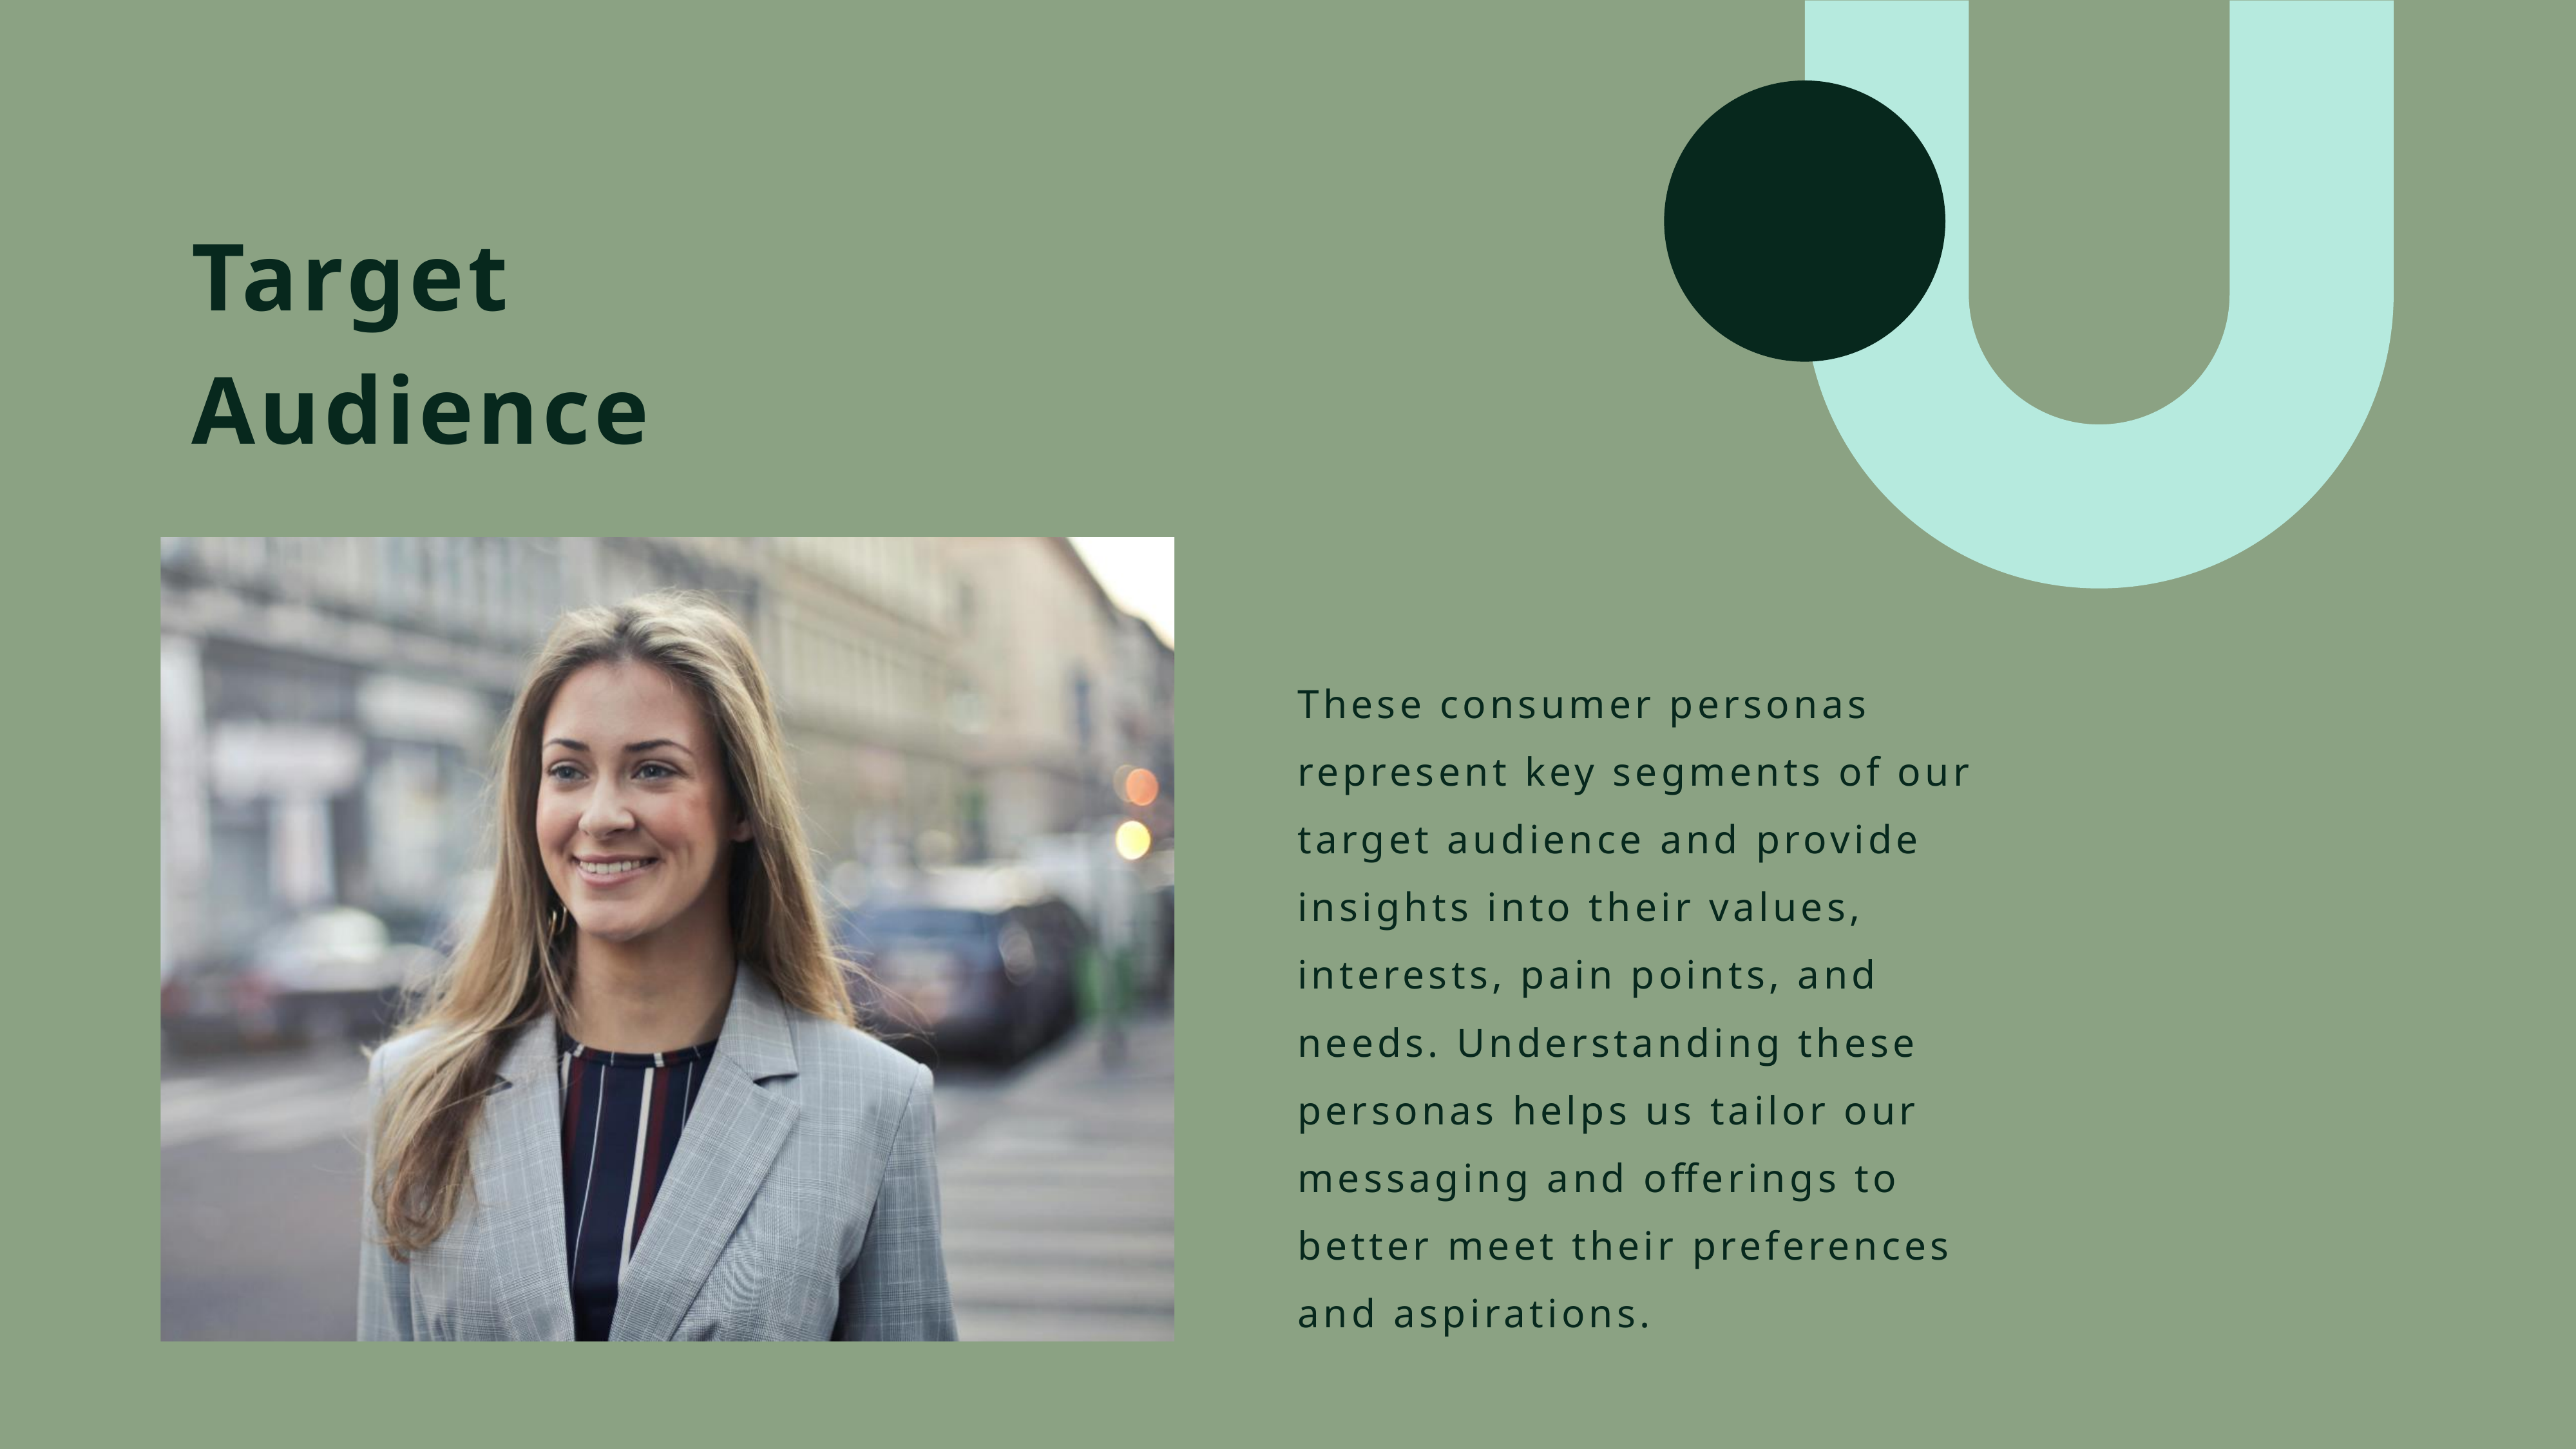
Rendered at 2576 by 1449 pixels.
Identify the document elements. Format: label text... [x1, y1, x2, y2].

picture [160, 537, 1175, 1341]
text_box [1663, 79, 1947, 363]
text_box Target Audience [182, 191, 765, 468]
text_box These consumer personas represent key segments of our target audience and provide insights into their values, interests, pain points, and needs. Understanding these personas helps us tailor our messaging and offerings to better meet their preferences and aspirations. [1288, 654, 2010, 1340]
text_box [1804, 0, 2394, 589]
